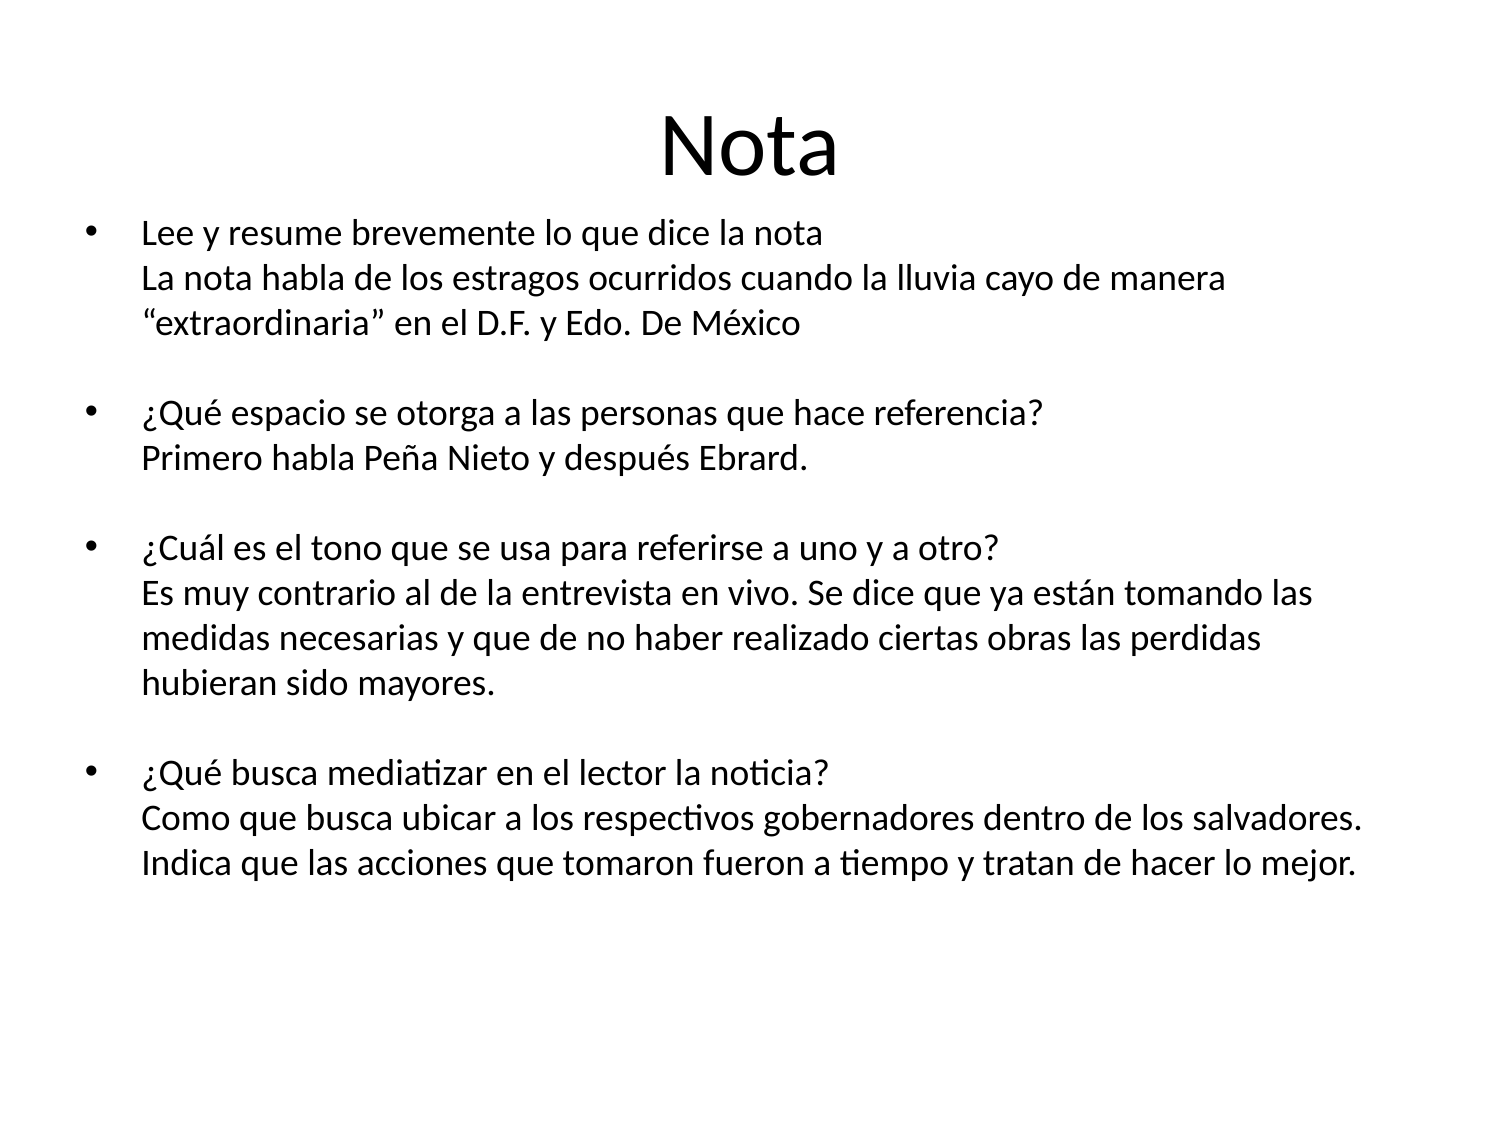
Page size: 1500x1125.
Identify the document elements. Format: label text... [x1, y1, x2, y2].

title Nota [75, 45, 1425, 233]
text_box Lee y resume brevemente lo que dice la nota La nota habla de los estragos ocurridos cuando la lluvia cayo de manera “extraordinaria” en el D.F. y Edo. De México ¿Qué espacio se otorga a las personas que hace referencia? Primero habla Peña Nieto y después Ebrard. ¿Cuál es el tono que se usa para referirse a uno y a otro? Es muy contrario al de la entrevista en vivo. Se dice que ya están tomando las medidas necesarias y que de no haber realizado ciertas obras las perdidas hubieran sido mayores. ¿Qué busca mediatizar en el lector la noticia? Como que busca ubicar a los respectivos gobernadores dentro de los salvadores. Indica que las acciones que tomaron fueron a tiempo y tratan de hacer lo mejor. [70, 140, 1395, 891]
